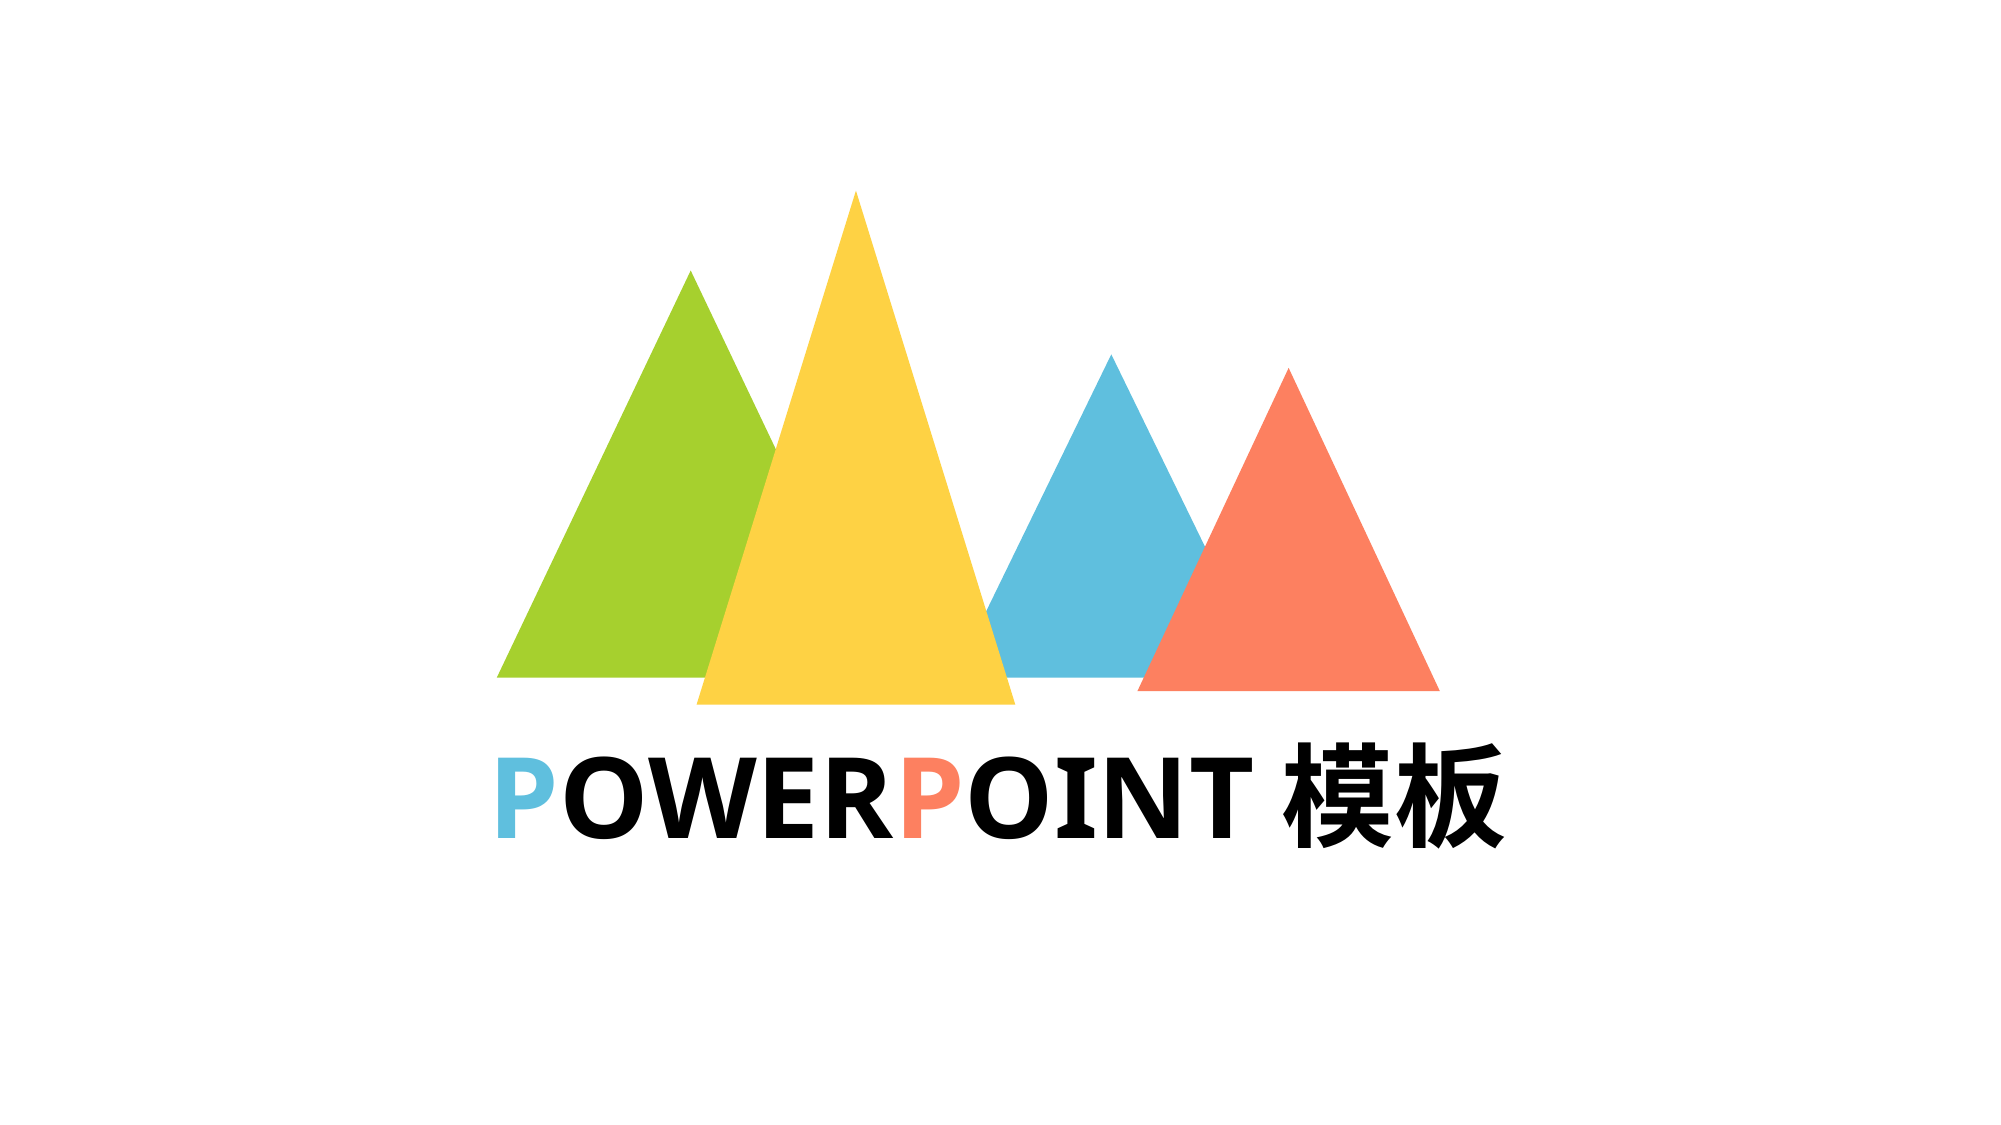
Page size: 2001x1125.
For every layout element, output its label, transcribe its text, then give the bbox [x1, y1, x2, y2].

text_box [1137, 367, 1440, 692]
text_box POWERPOINT模板 [376, 718, 1619, 868]
text_box [986, 354, 1205, 678]
text_box [496, 270, 776, 678]
text_box [696, 190, 1016, 705]
